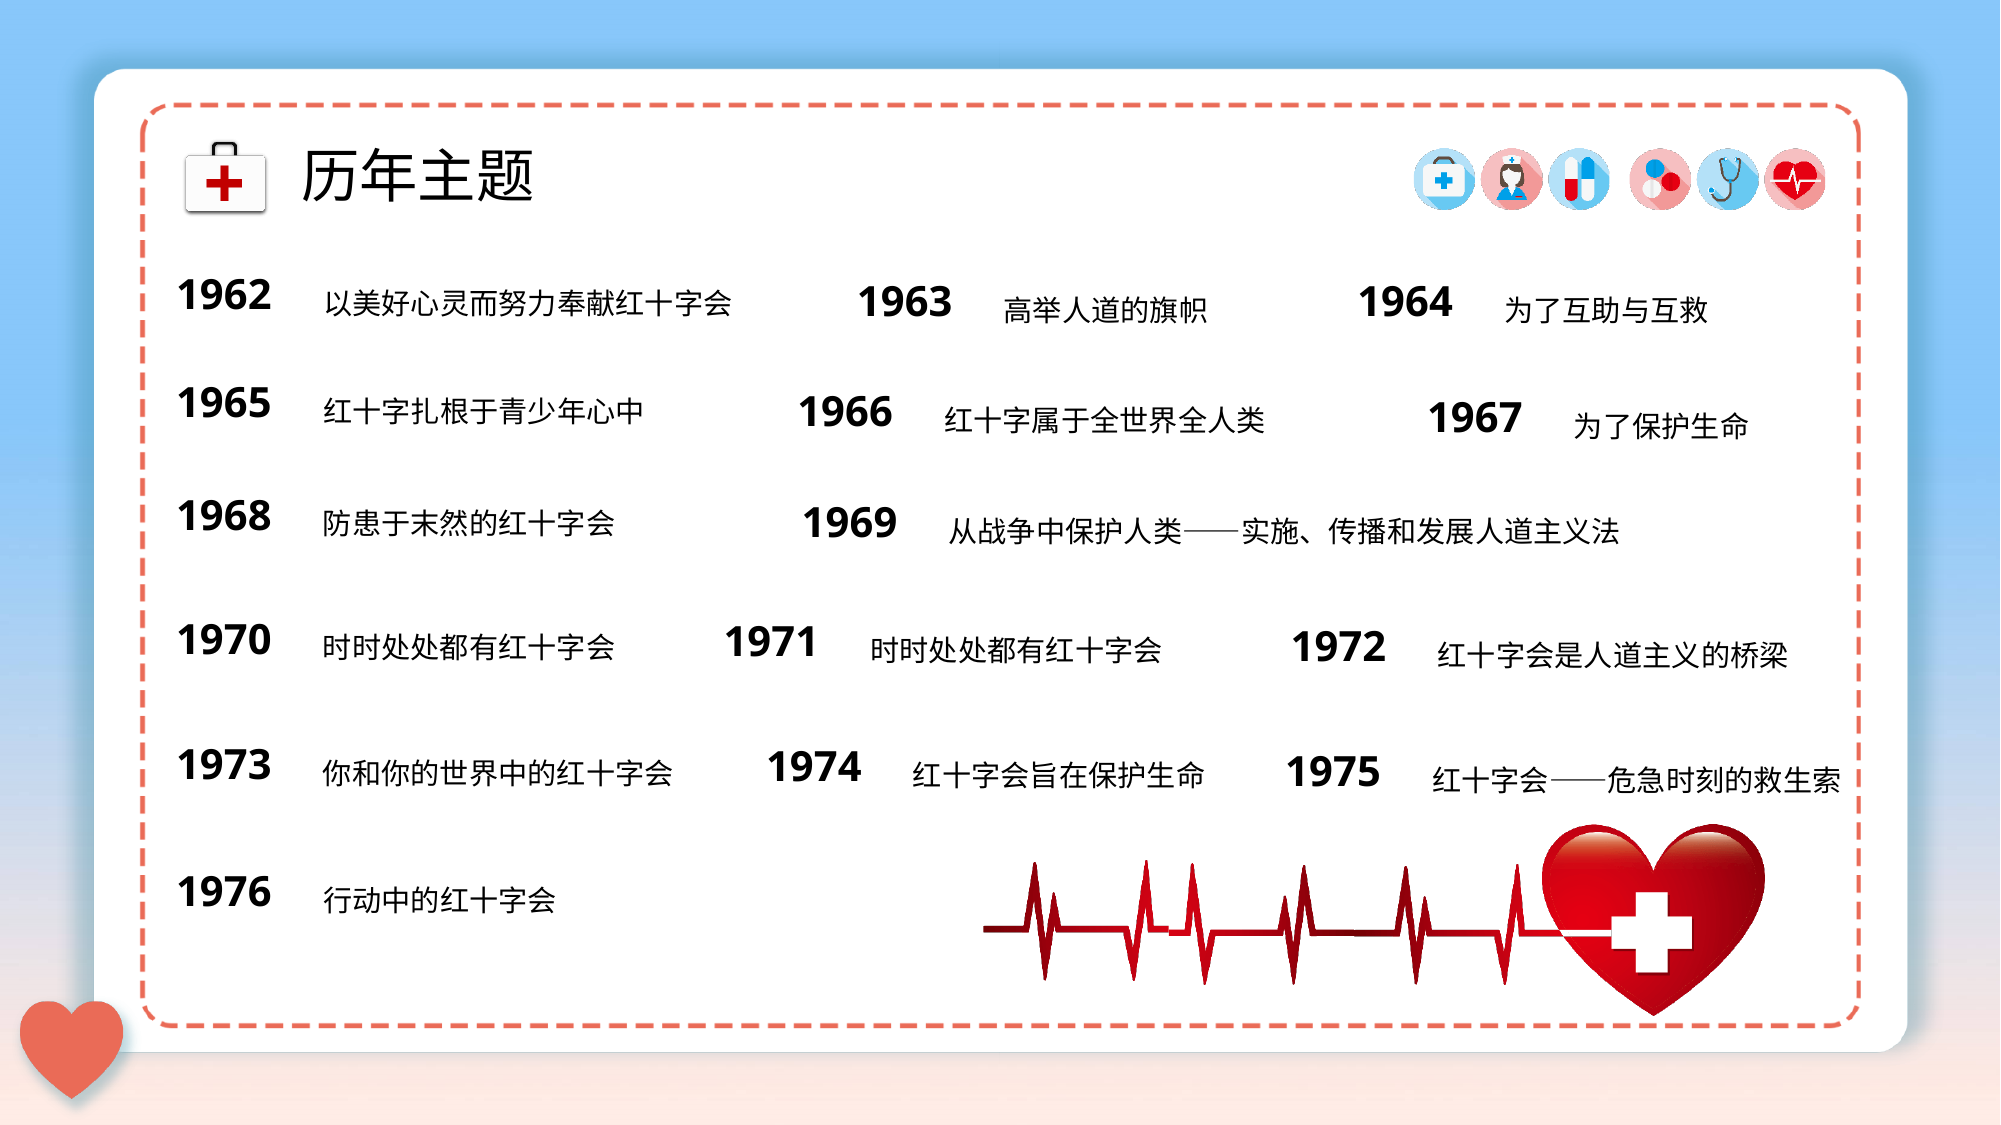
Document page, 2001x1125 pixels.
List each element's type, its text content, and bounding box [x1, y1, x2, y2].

picture [0, 0, 2000, 1125]
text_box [983, 820, 1765, 1016]
text_box 历年主题 [286, 131, 655, 217]
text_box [161, 260, 1975, 924]
